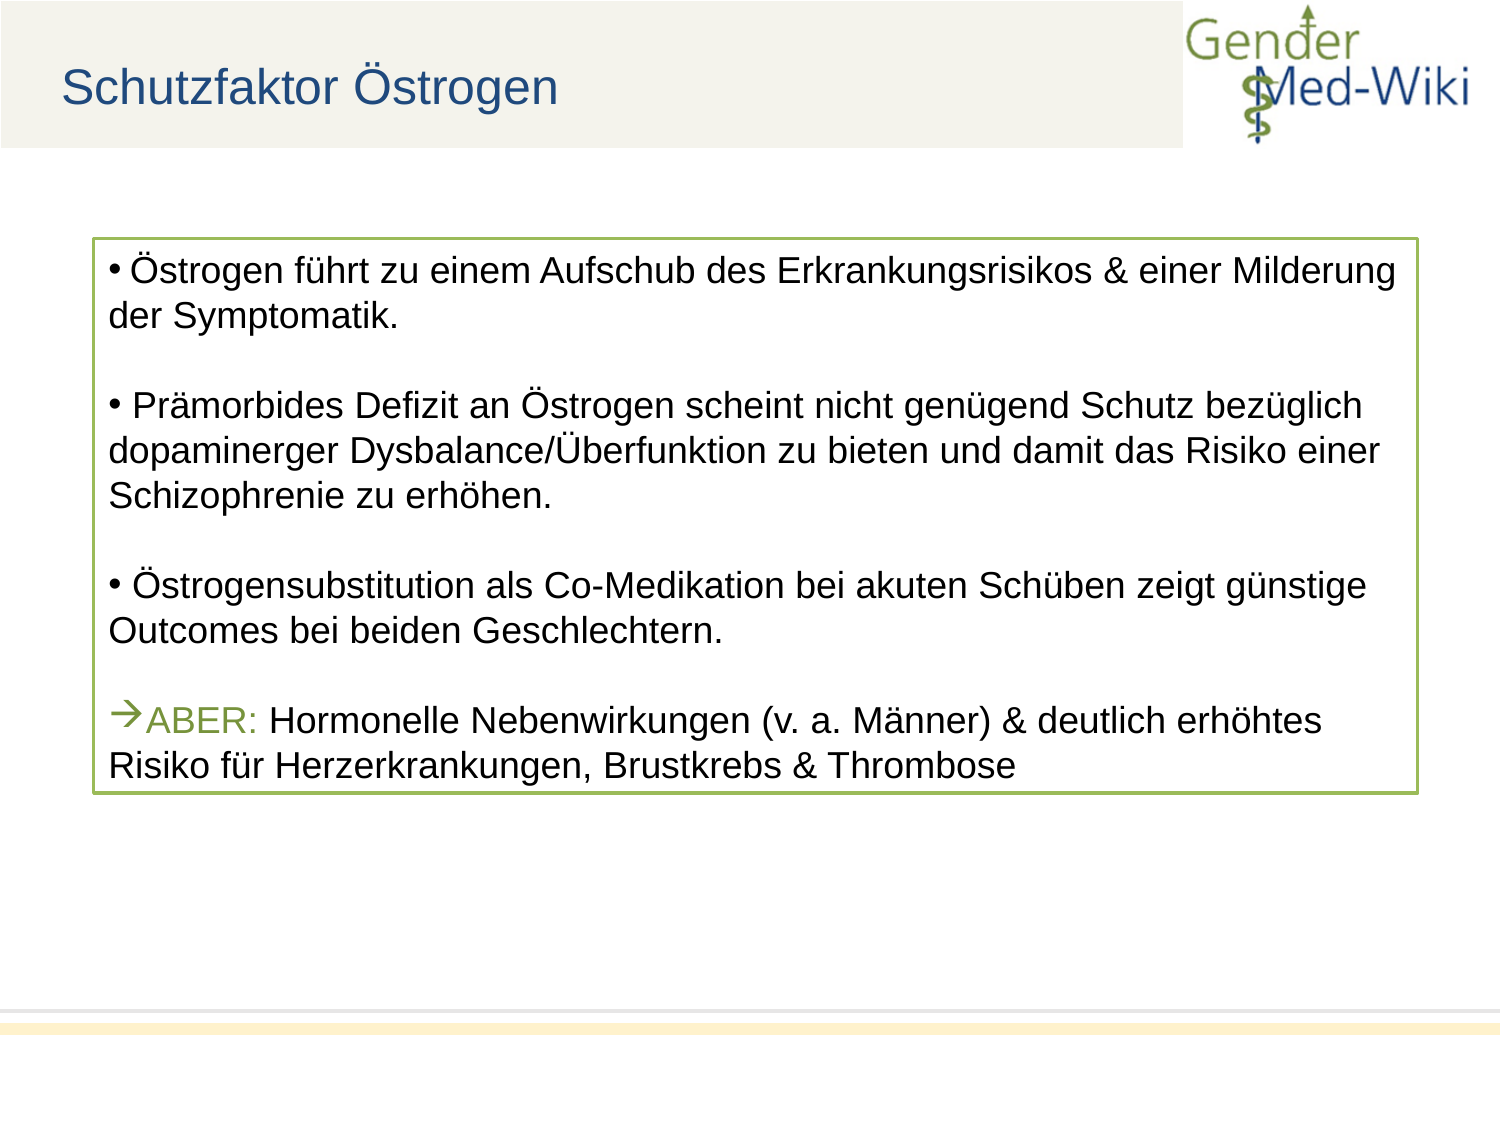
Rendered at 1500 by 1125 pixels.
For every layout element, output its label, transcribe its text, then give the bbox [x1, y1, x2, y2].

text_box Schutzfaktor Östrogen [46, 46, 950, 182]
picture [1183, 0, 1471, 149]
text_box [0, 1023, 1500, 1035]
text_box Östrogen führt zu einem Aufschub des Erkrankungsrisikos & einer Milderung der Symptomatik. Prämorbides Defizit an Östrogen scheint nicht genügend Schutz bezüglich dopaminerger Dysbalance/Überfunktion zu bieten und damit das Risiko einer Schizophrenie zu erhöhen. Östrogensubstitution als Co-Medikation bei akuten Schüben zeigt günstige Outcomes bei beiden Geschlechtern. ABER: Hormonelle Nebenwirkungen (v. a. Männer) & deutlich erhöhtes Risiko für Herzerkrankungen, Brustkrebs & Thrombose [93, 238, 1418, 793]
